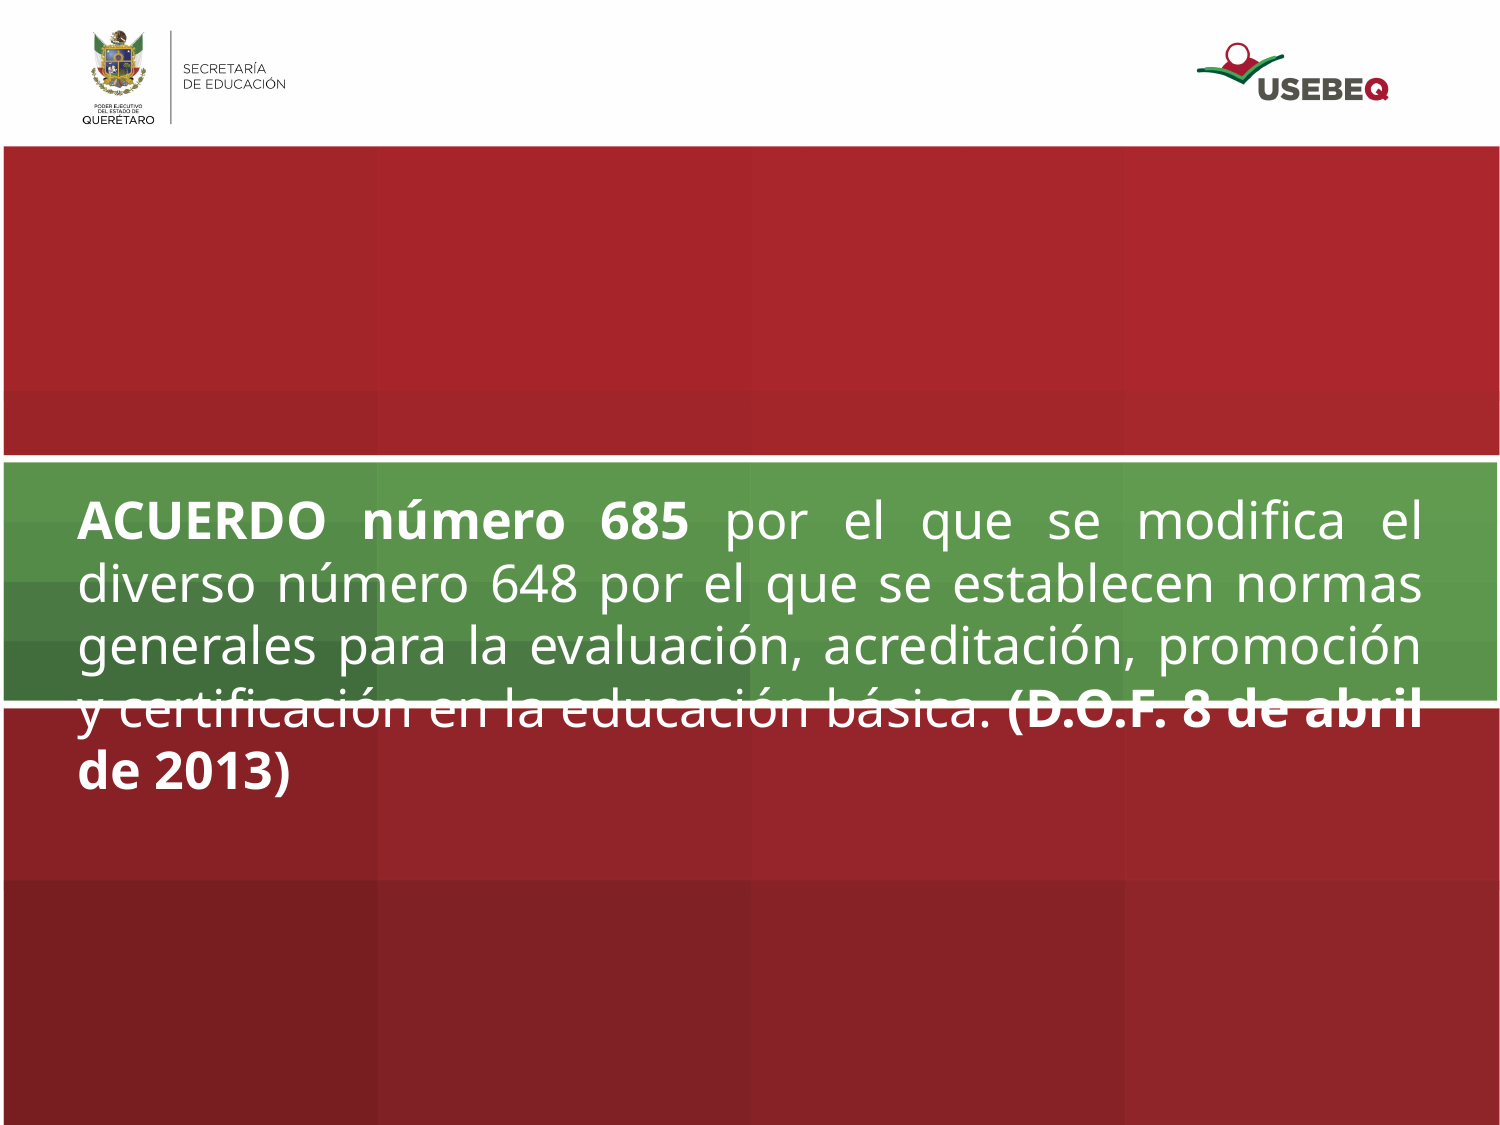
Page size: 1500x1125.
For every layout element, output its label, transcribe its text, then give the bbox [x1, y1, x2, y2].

picture [0, 0, 1500, 1125]
text_box ACUERDO número 685 por el que se modifica el diverso número 648 por el que se establecen normas generales para la evaluación, acreditación, promoción y certificación en la educación básica. (D.O.F. 8 de abril de 2013) [62, 480, 1439, 808]
